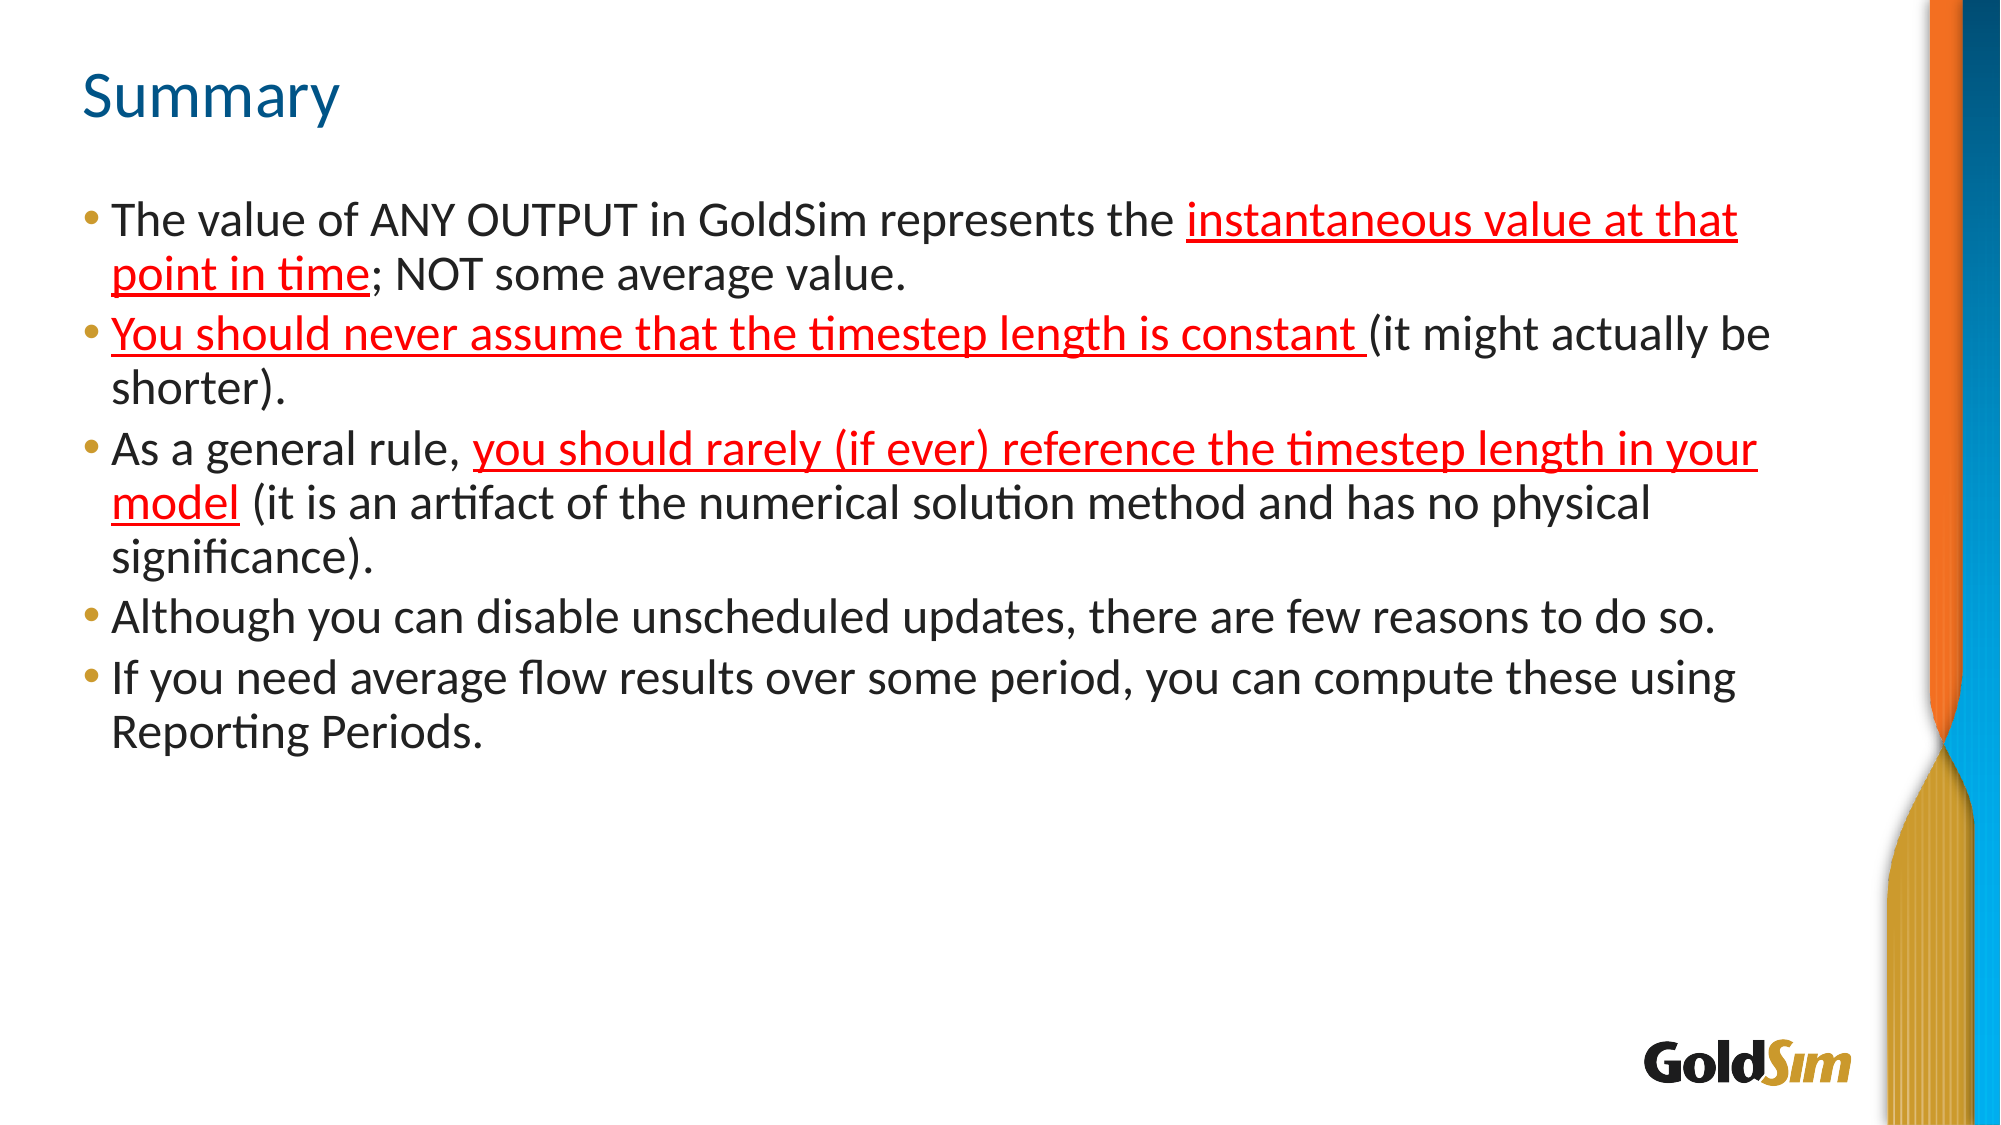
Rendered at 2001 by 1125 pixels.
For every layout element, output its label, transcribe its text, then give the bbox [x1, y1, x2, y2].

list The value of ANY OUTPUT in GoldSim represents the instantaneous value at that point in time; NOT some average value. You should never assume that the timestep length is constant (it might actually be shorter). As a general rule, you should rarely (if ever) reference the timestep length in your model (it is an artifact of the numerical solution method and has no physical significance). Although you can disable unscheduled updates, there are few reasons to do so. If you need average flow results over some period, you can compute these using Reporting Periods. [82, 192, 1808, 764]
title Summary [82, 59, 1808, 167]
picture [1643, 0, 1974, 1125]
